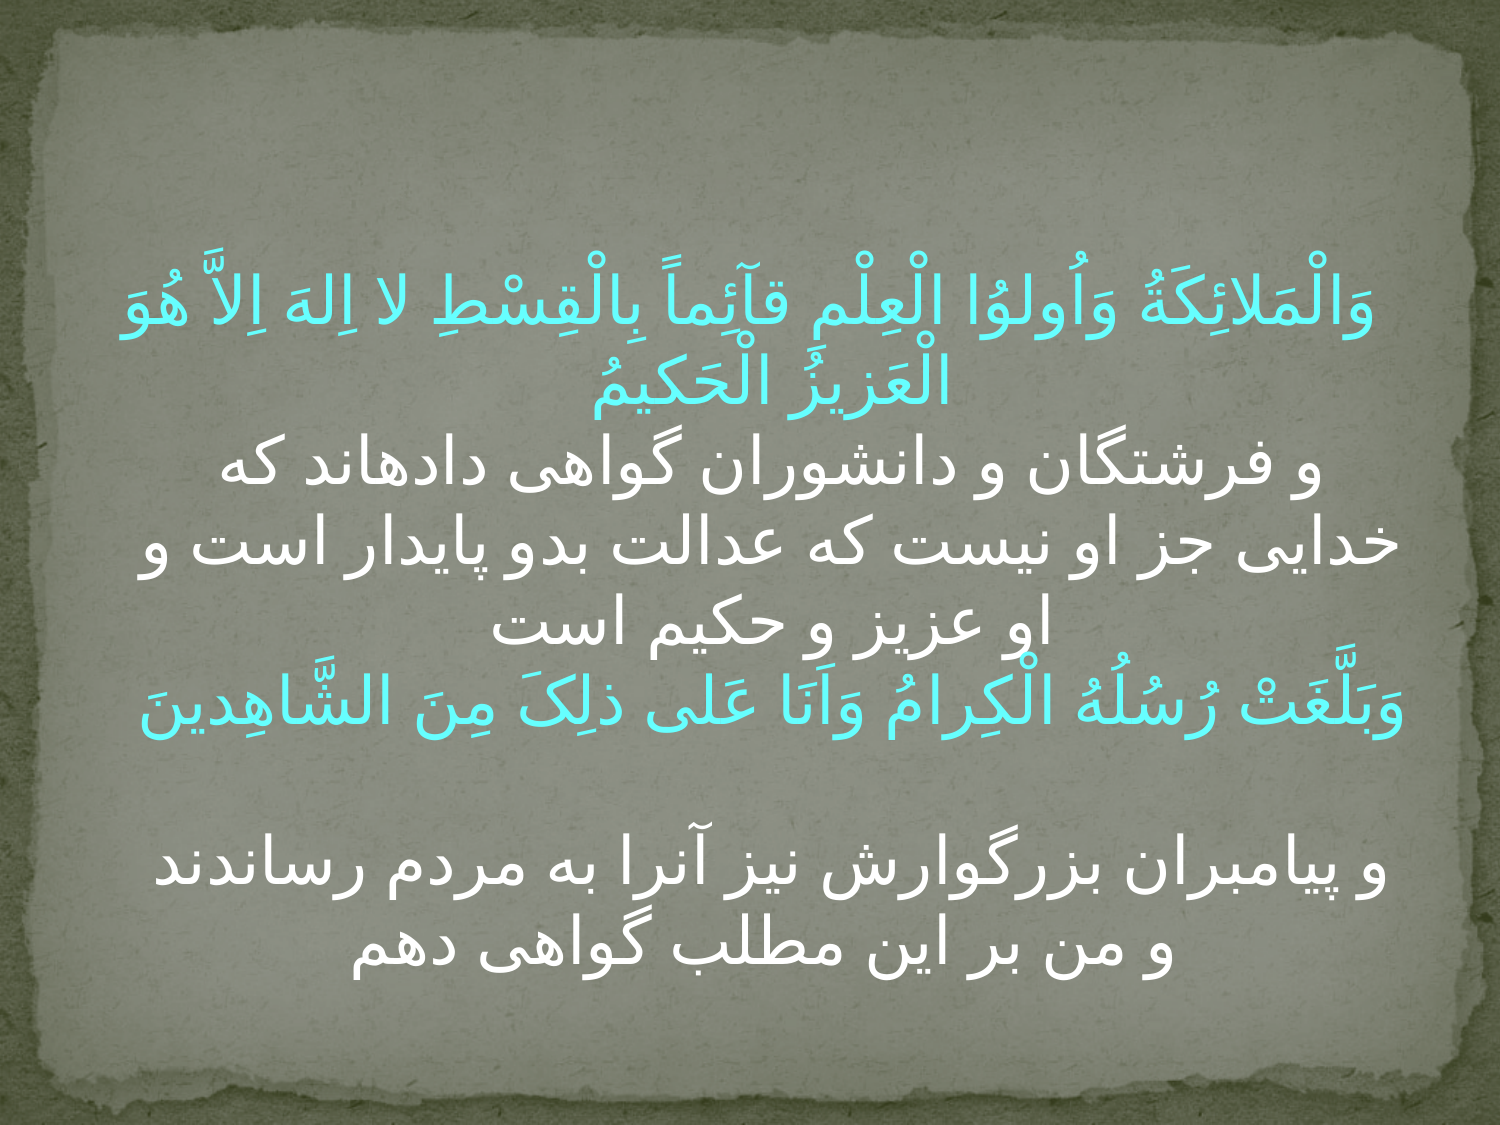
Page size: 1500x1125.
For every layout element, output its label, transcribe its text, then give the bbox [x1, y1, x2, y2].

list وَالْمَلائِکَةُ وَاُولوُا الْعِلْمِ قآئِماً بِالْقِسْطِ لا اِلهَ اِلاَّ هُوَ الْعَزیزُ الْحَکیمُ و فرشتگان و دانشوران گواهى داده‏اند که خدایى جز او نیست که عدالت بدو پایدار است و او عزیز و حکیم است‏ وَبَلَّغَتْ رُسُلُهُ الْکِرامُ وَاَنَا عَلى‏ ذلِکَ مِنَ الشَّاهِدینَ و پیامبران بزرگوارش نیز آنرا به مردم رساندند و من بر این مطلب گواهى دهم [75, 249, 1425, 1000]
